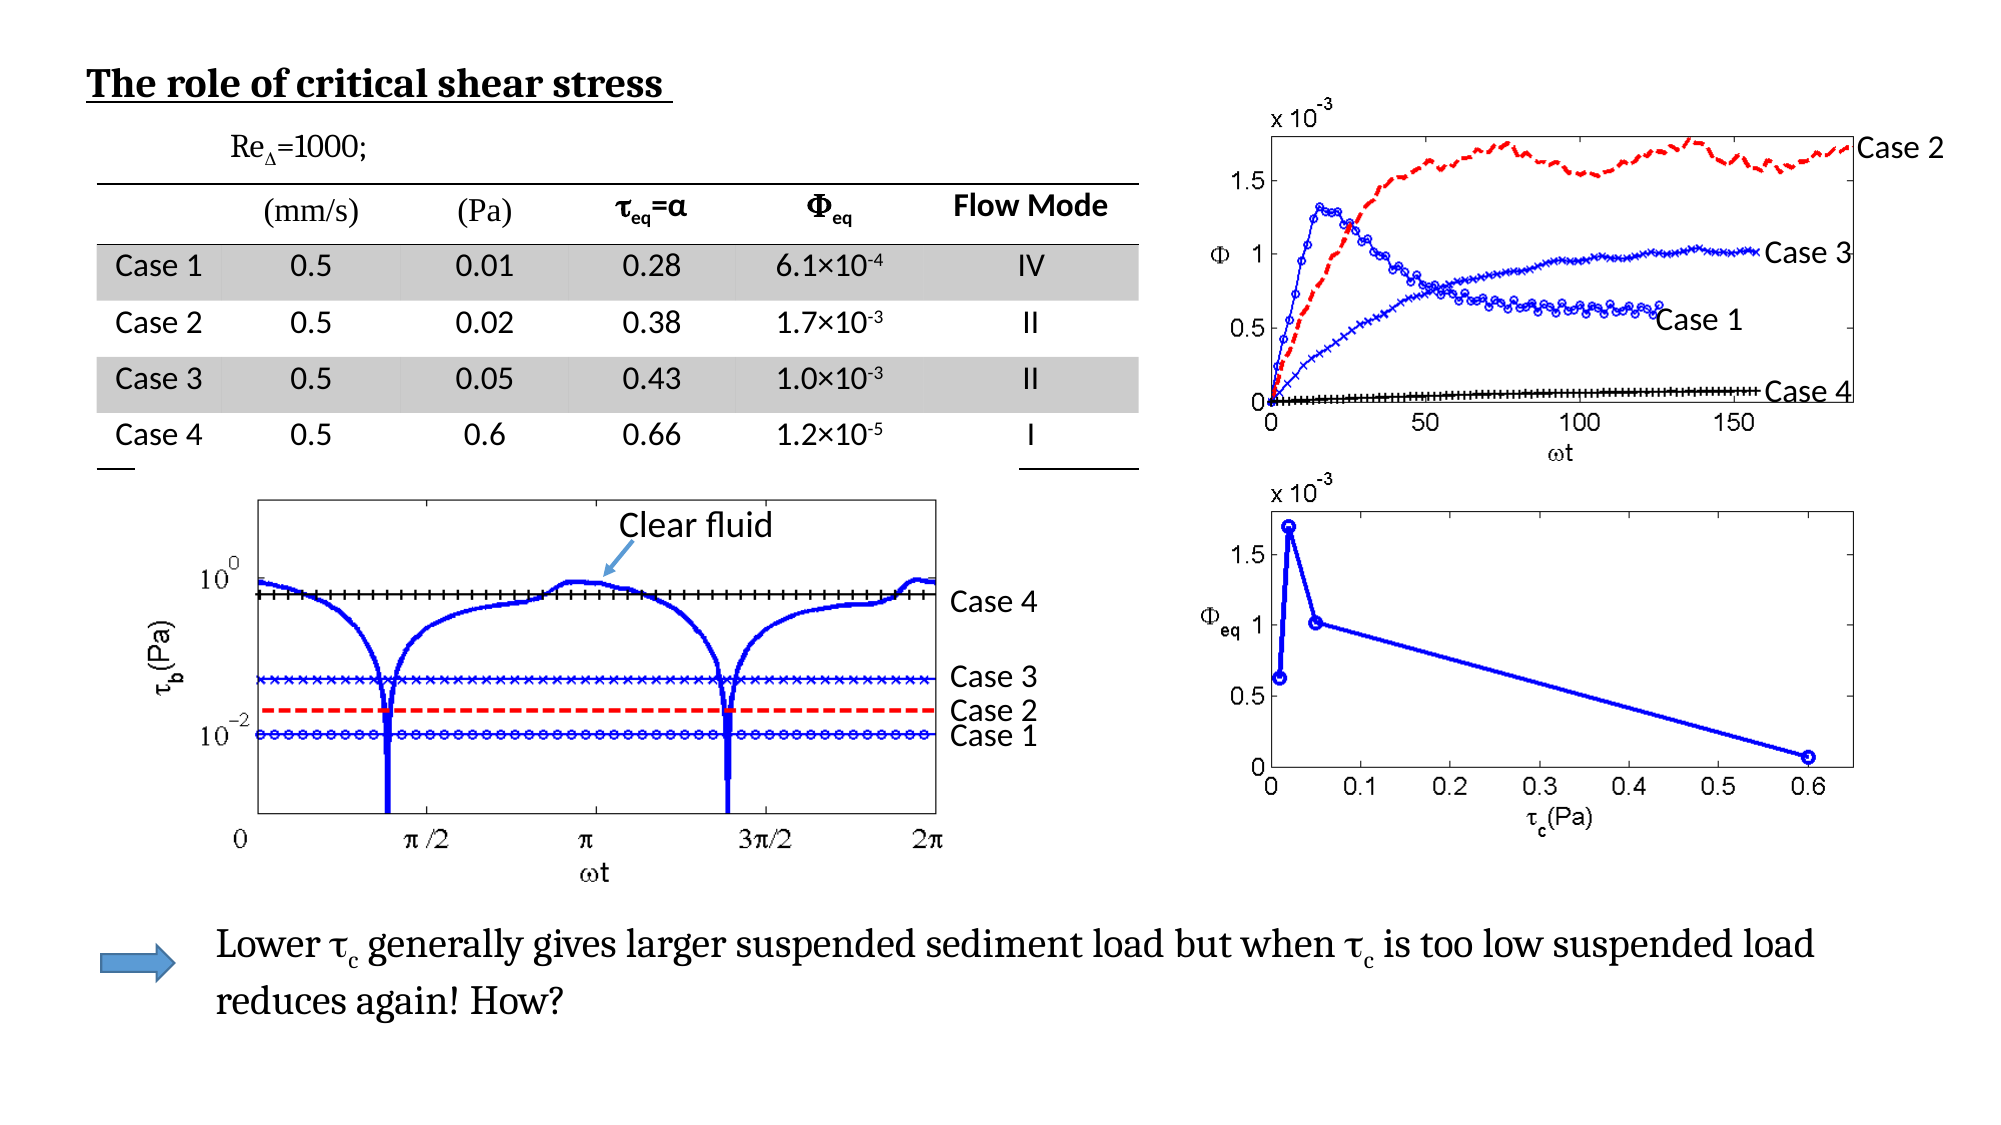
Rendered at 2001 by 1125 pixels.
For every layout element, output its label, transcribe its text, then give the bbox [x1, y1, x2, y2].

picture [1173, 93, 1924, 844]
text_box Case 1 [1019, 705, 1053, 761]
text_box Lower c generally gives larger suspended sediment load but when c is too low suspended load reduces again! How? [200, 908, 1907, 1031]
text_box Case 4 [1019, 572, 1053, 627]
text_box The role of critical shear stress [71, 48, 688, 114]
text_box [100, 942, 176, 984]
picture [135, 468, 1019, 891]
text_box Case 3 [1019, 646, 1053, 681]
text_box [603, 540, 634, 577]
text_box Case 2 [1924, 117, 1960, 173]
text_box Case 2 [1019, 681, 1053, 705]
